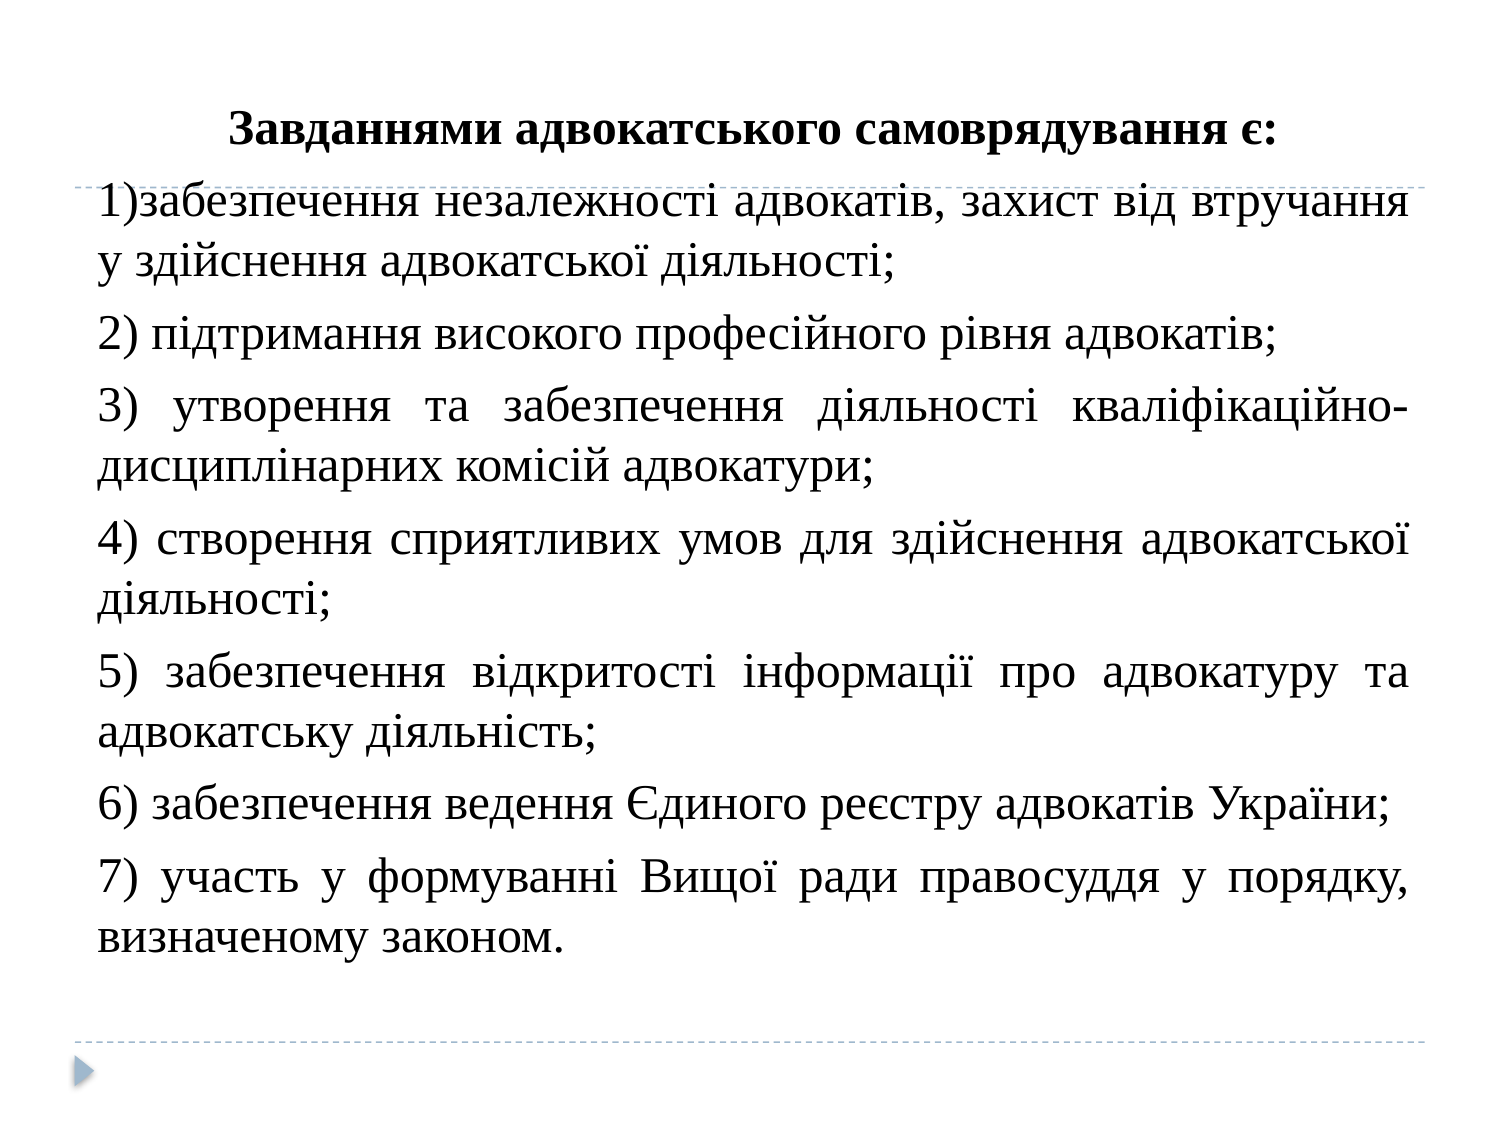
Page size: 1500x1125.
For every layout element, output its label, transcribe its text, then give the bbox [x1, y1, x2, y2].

list Завданнями адвокатського самоврядування є: 1)забезпечення незалежності адвокатів, захист від втручання у здійснення адвокатської діяльності; 2) підтримання високого професійного рівня адвокатів; 3) утворення та забезпечення діяльності кваліфікаційно-дисциплінарних комісій адвокатури; 4) створення сприятливих умов для здійснення адвокатської діяльності; 5) забезпечення відкритості інформації про адвокатуру та адвокатську діяльність; 6) забезпечення ведення Єдиного реєстру адвокатів України; 7) участь у формуванні Вищої ради правосуддя у порядку, визначеному законом. [82, 86, 1425, 1035]
